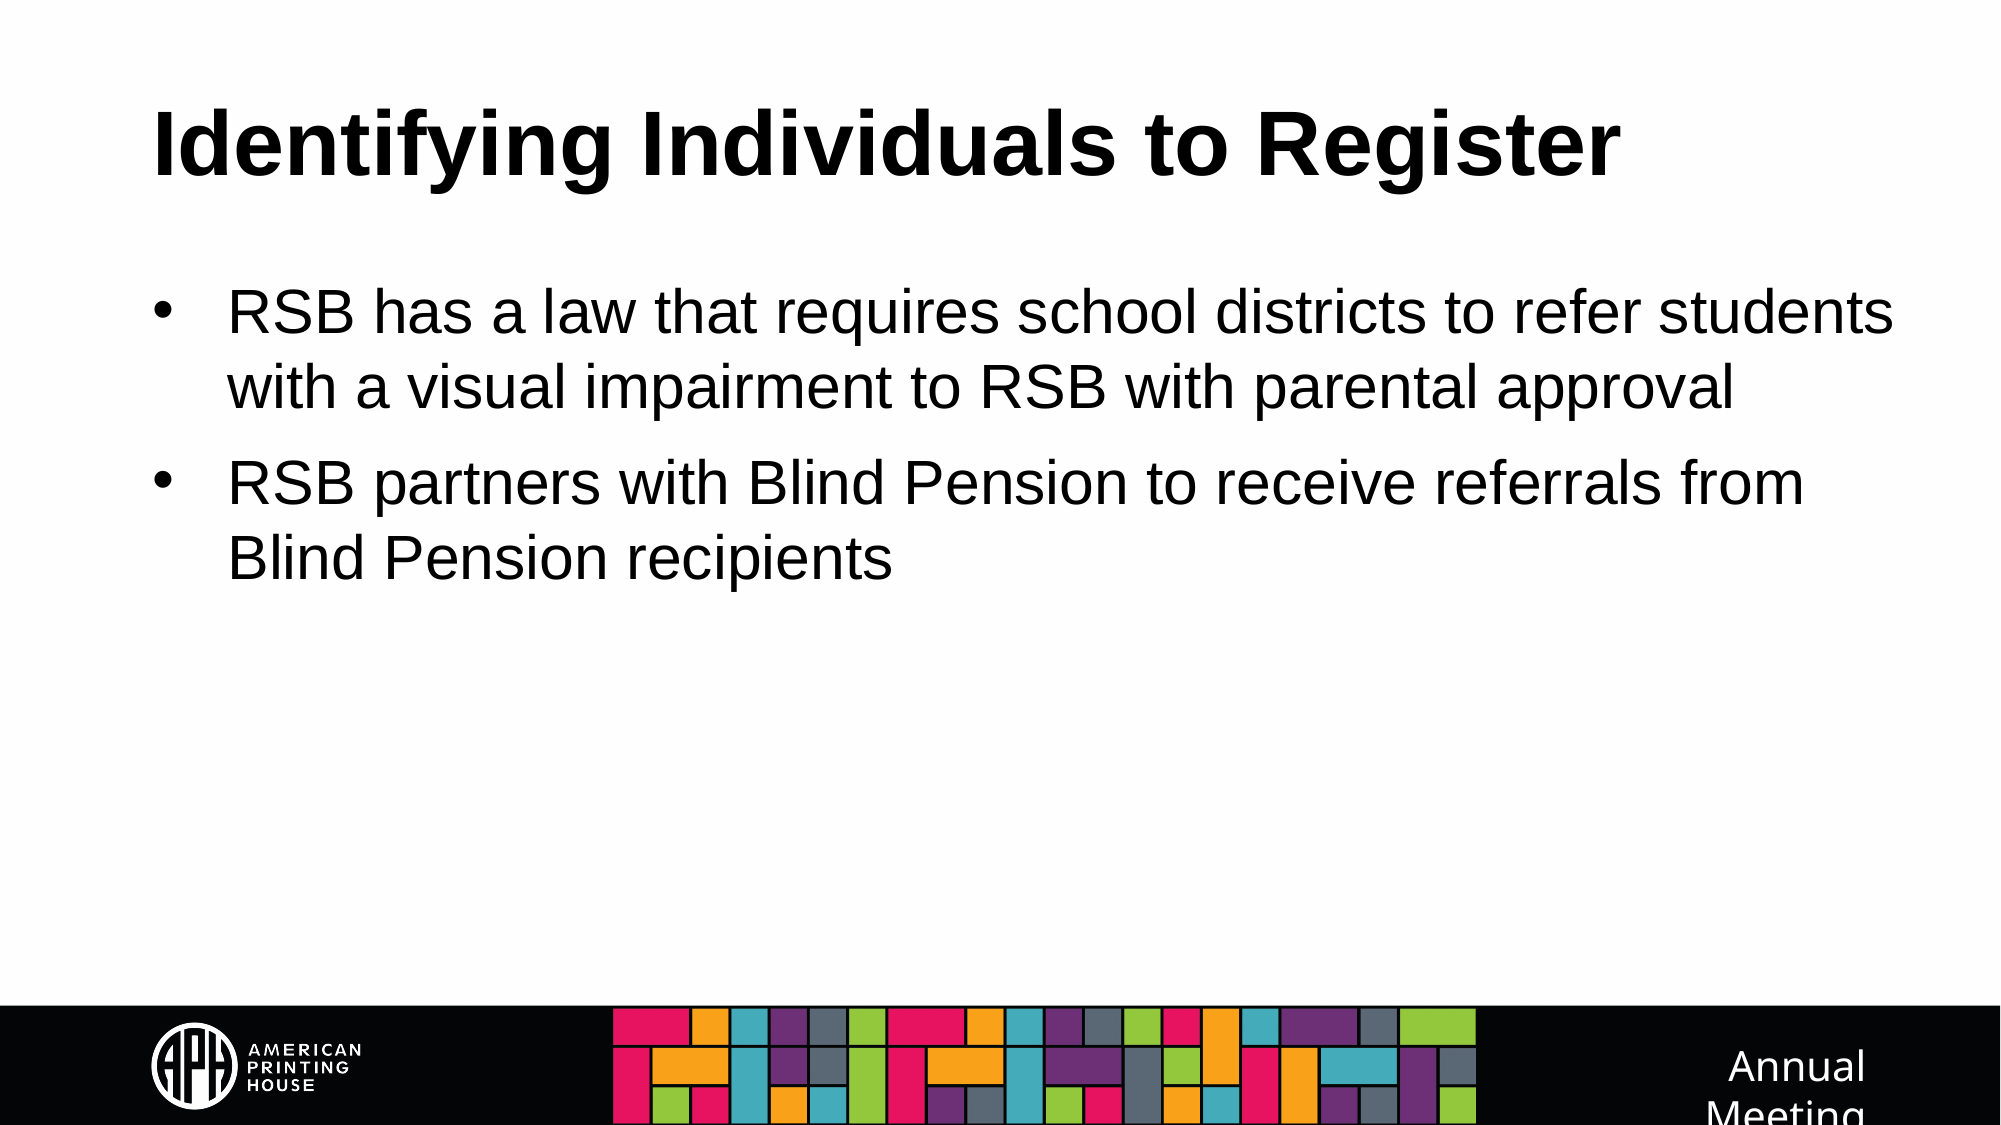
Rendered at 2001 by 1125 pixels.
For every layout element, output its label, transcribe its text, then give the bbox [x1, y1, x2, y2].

title Identifying Individuals to Register [137, 59, 1863, 232]
picture [0, 0, 2001, 1125]
picture [1821, 1111, 1833, 1125]
picture [1727, 1107, 1734, 1125]
picture [1748, 1111, 1760, 1118]
picture [1771, 1111, 1783, 1118]
picture [1846, 1111, 1858, 1125]
list RSB has a law that requires school districts to refer students with a visual impairment to RSB with parental approval RSB partners with Blind Pension to receive referrals from Blind Pension recipients [137, 263, 1924, 909]
picture [1711, 1105, 1719, 1125]
